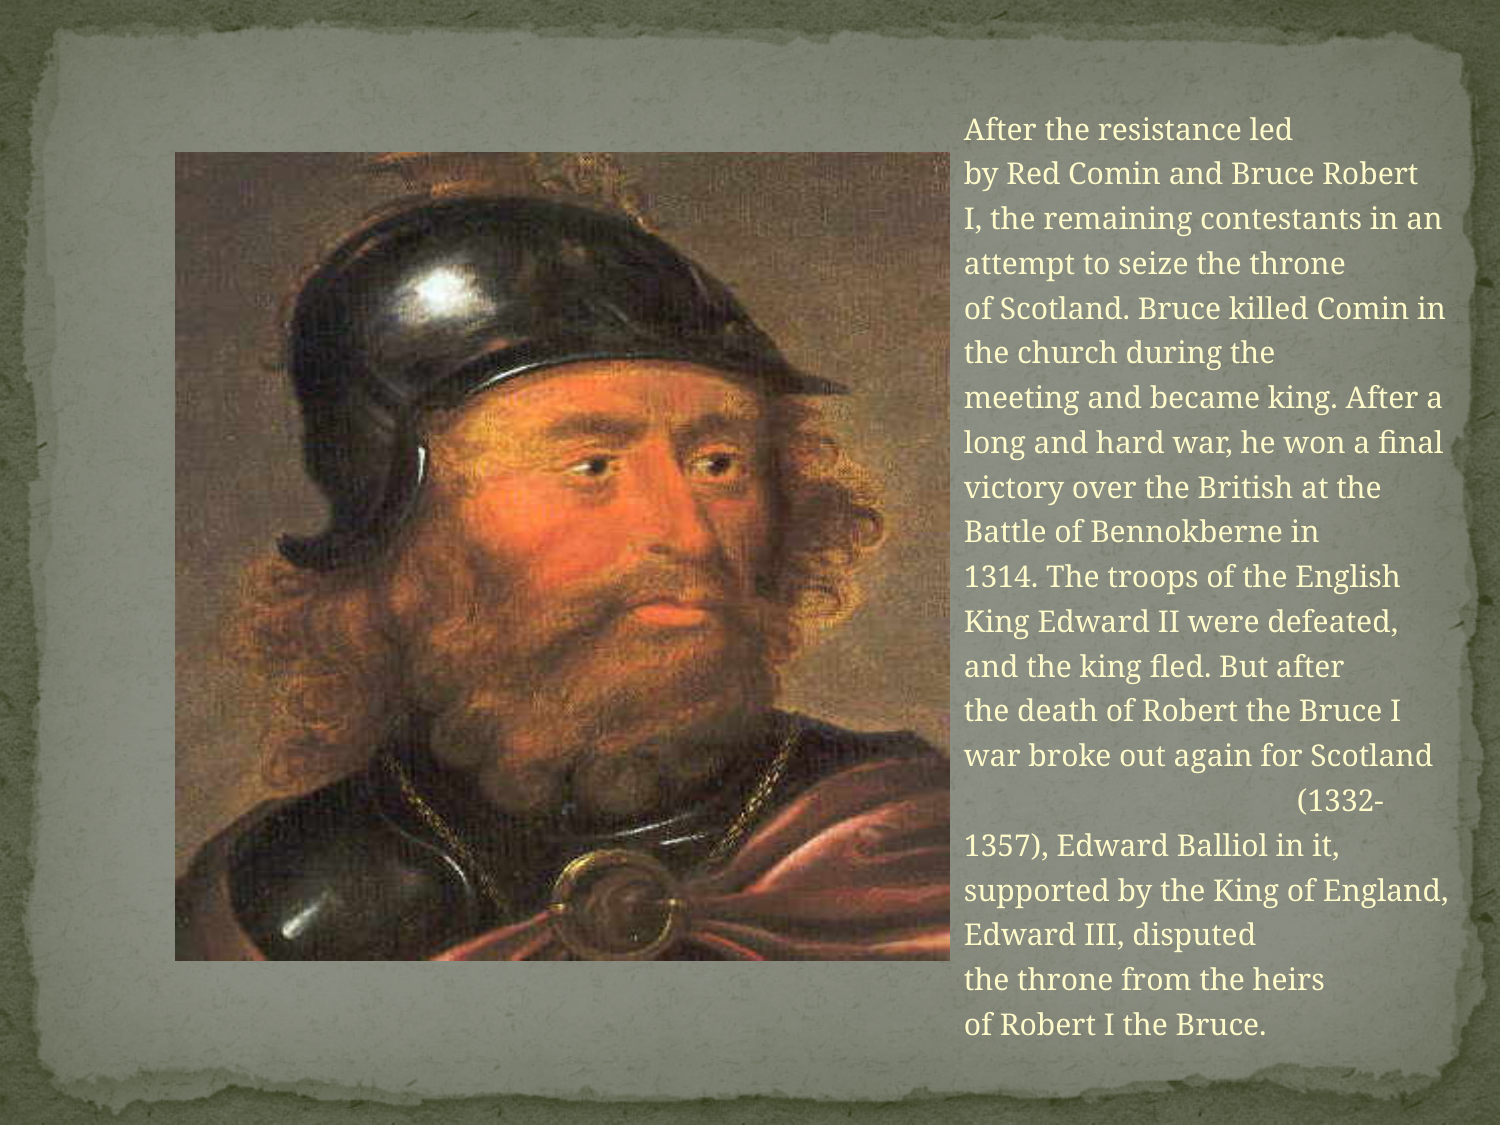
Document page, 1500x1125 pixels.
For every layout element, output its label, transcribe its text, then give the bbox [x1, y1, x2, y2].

list After the resistance led by Red Comin and Bruce Robert I, the remaining contestants in an attempt to seize the throne of Scotland. Bruce killed Comin in the church during the meeting and became king. After a long and hard war, he won a final victory over the British at the Battle of Bennokberne in 1314. The troops of the English King Edward II were defeated, and the king fled. But after the death of Robert the Bruce I war broke out again for Scotland (1332-1357), Edward Balliol in it, supported by the King of England, Edward III, disputed the throne from the heirs of Robert I the Bruce. [949, 93, 1465, 1125]
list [177, 154, 947, 959]
